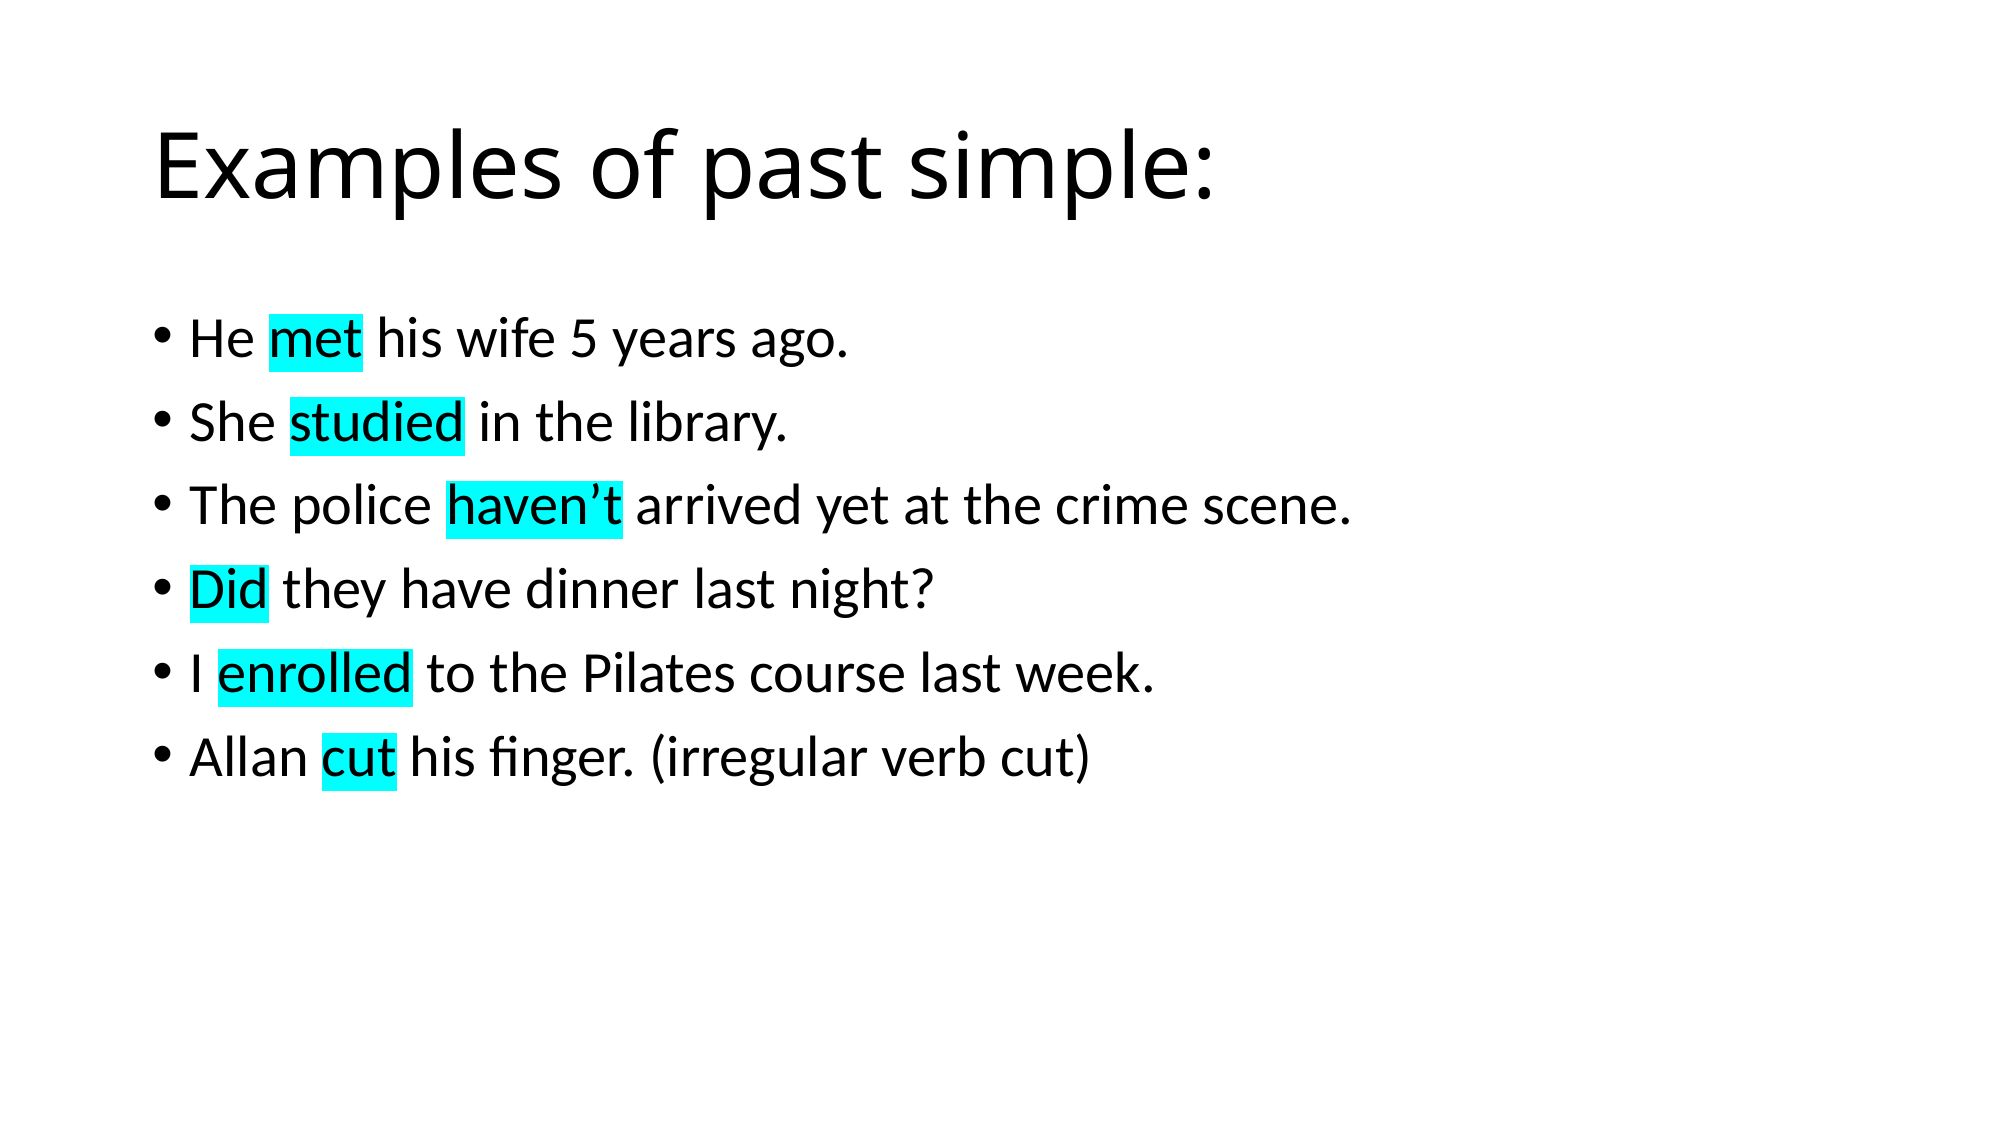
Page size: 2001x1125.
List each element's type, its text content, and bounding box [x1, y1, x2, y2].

title Examples of past simple: [137, 59, 1863, 278]
list He met his wife 5 years ago. She studied in the library. The police haven’t arrived yet at the crime scene. Did they have dinner last night? I enrolled to the Pilates course last week. Allan cut his finger. (irregular verb cut) [137, 299, 1863, 1014]
